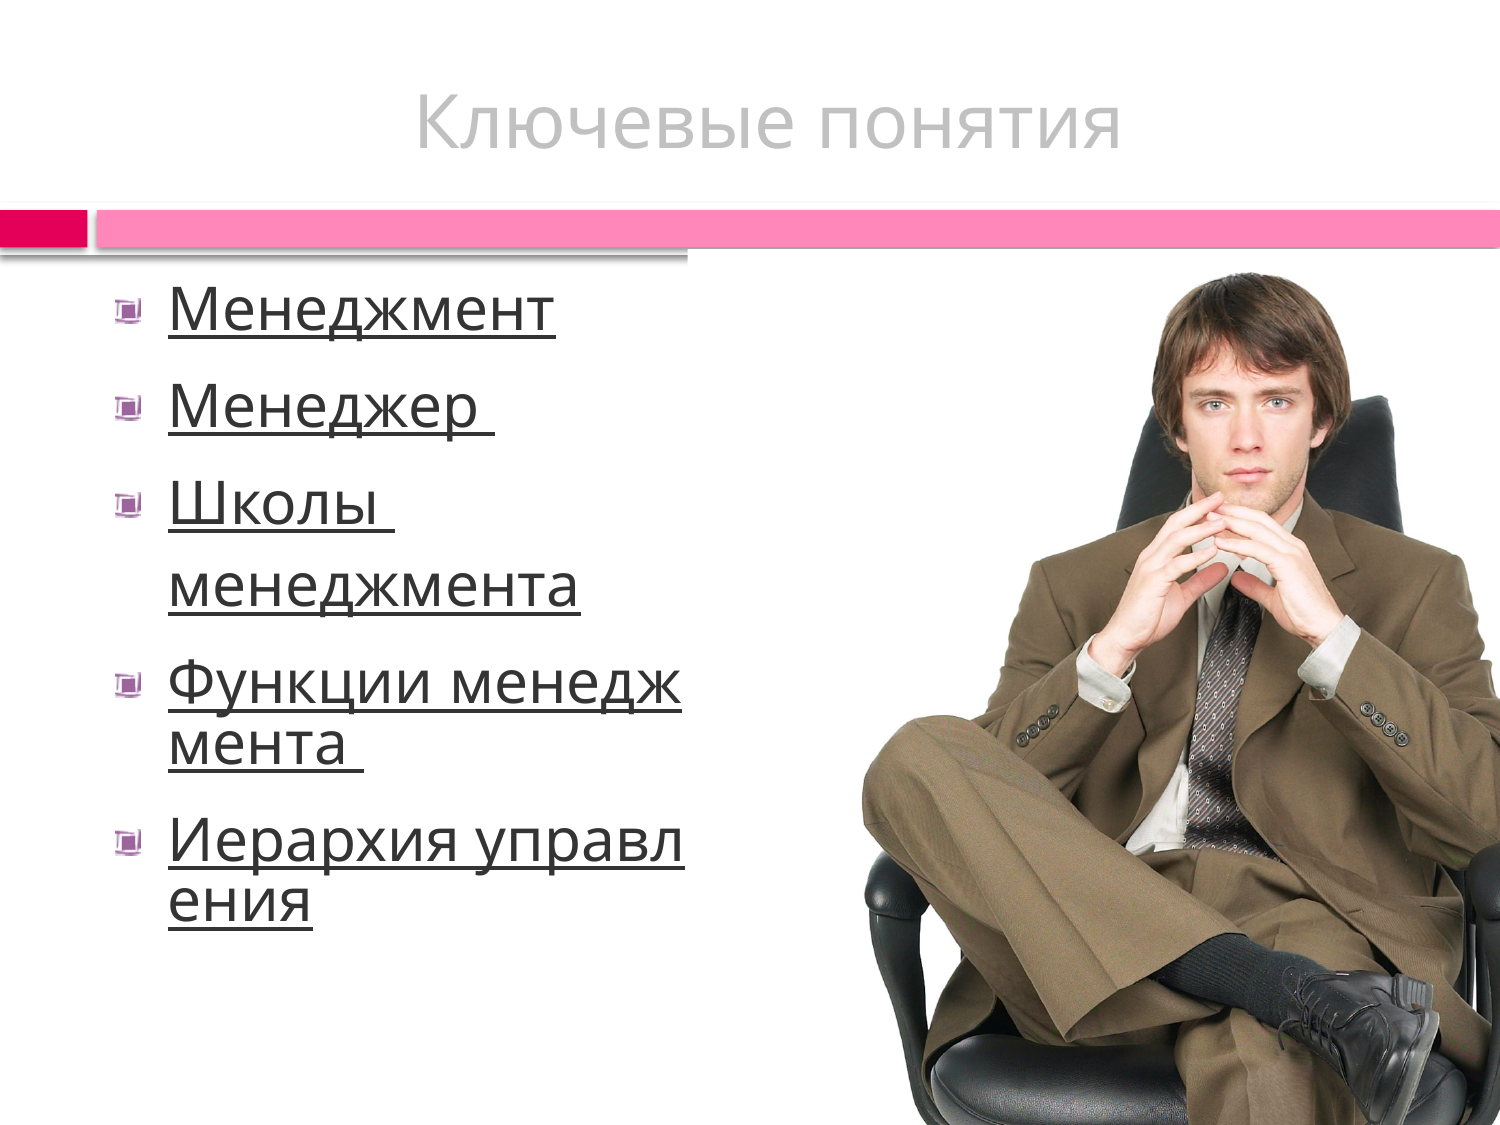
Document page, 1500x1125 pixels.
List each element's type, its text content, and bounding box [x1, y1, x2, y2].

picture [687, 249, 1500, 1125]
picture [115, 395, 141, 421]
picture [115, 298, 141, 324]
picture [115, 492, 141, 518]
picture [115, 672, 141, 698]
picture [115, 829, 141, 856]
list Менеджмент Менеджер Школы менеджмента Функции менеджмента Иерархия управления [100, 262, 681, 1000]
title Ключевые понятия [100, 37, 1438, 200]
